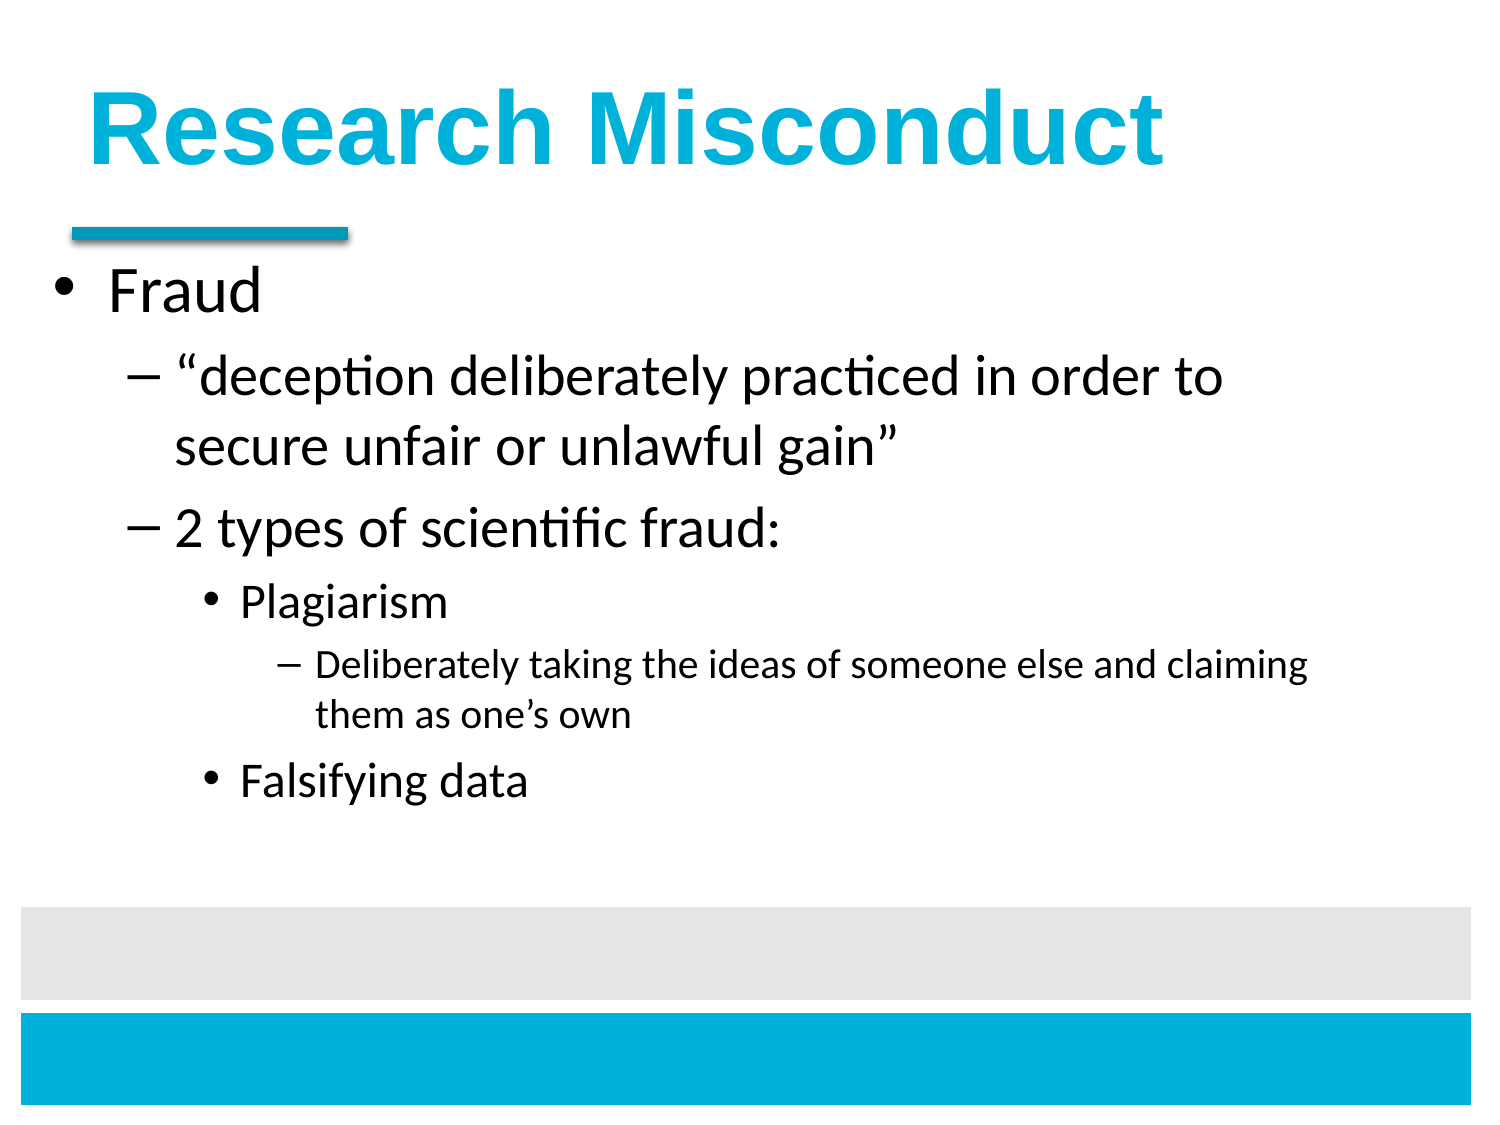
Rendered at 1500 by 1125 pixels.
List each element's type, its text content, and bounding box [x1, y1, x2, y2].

list Fraud “deception deliberately practiced in order to secure unfair or unlawful gain” 2 types of scientific fraud: Plagiarism Deliberately taking the ideas of someone else and claiming them as one’s own Falsifying data [37, 237, 1388, 967]
title Research Misconduct [72, 29, 1423, 218]
